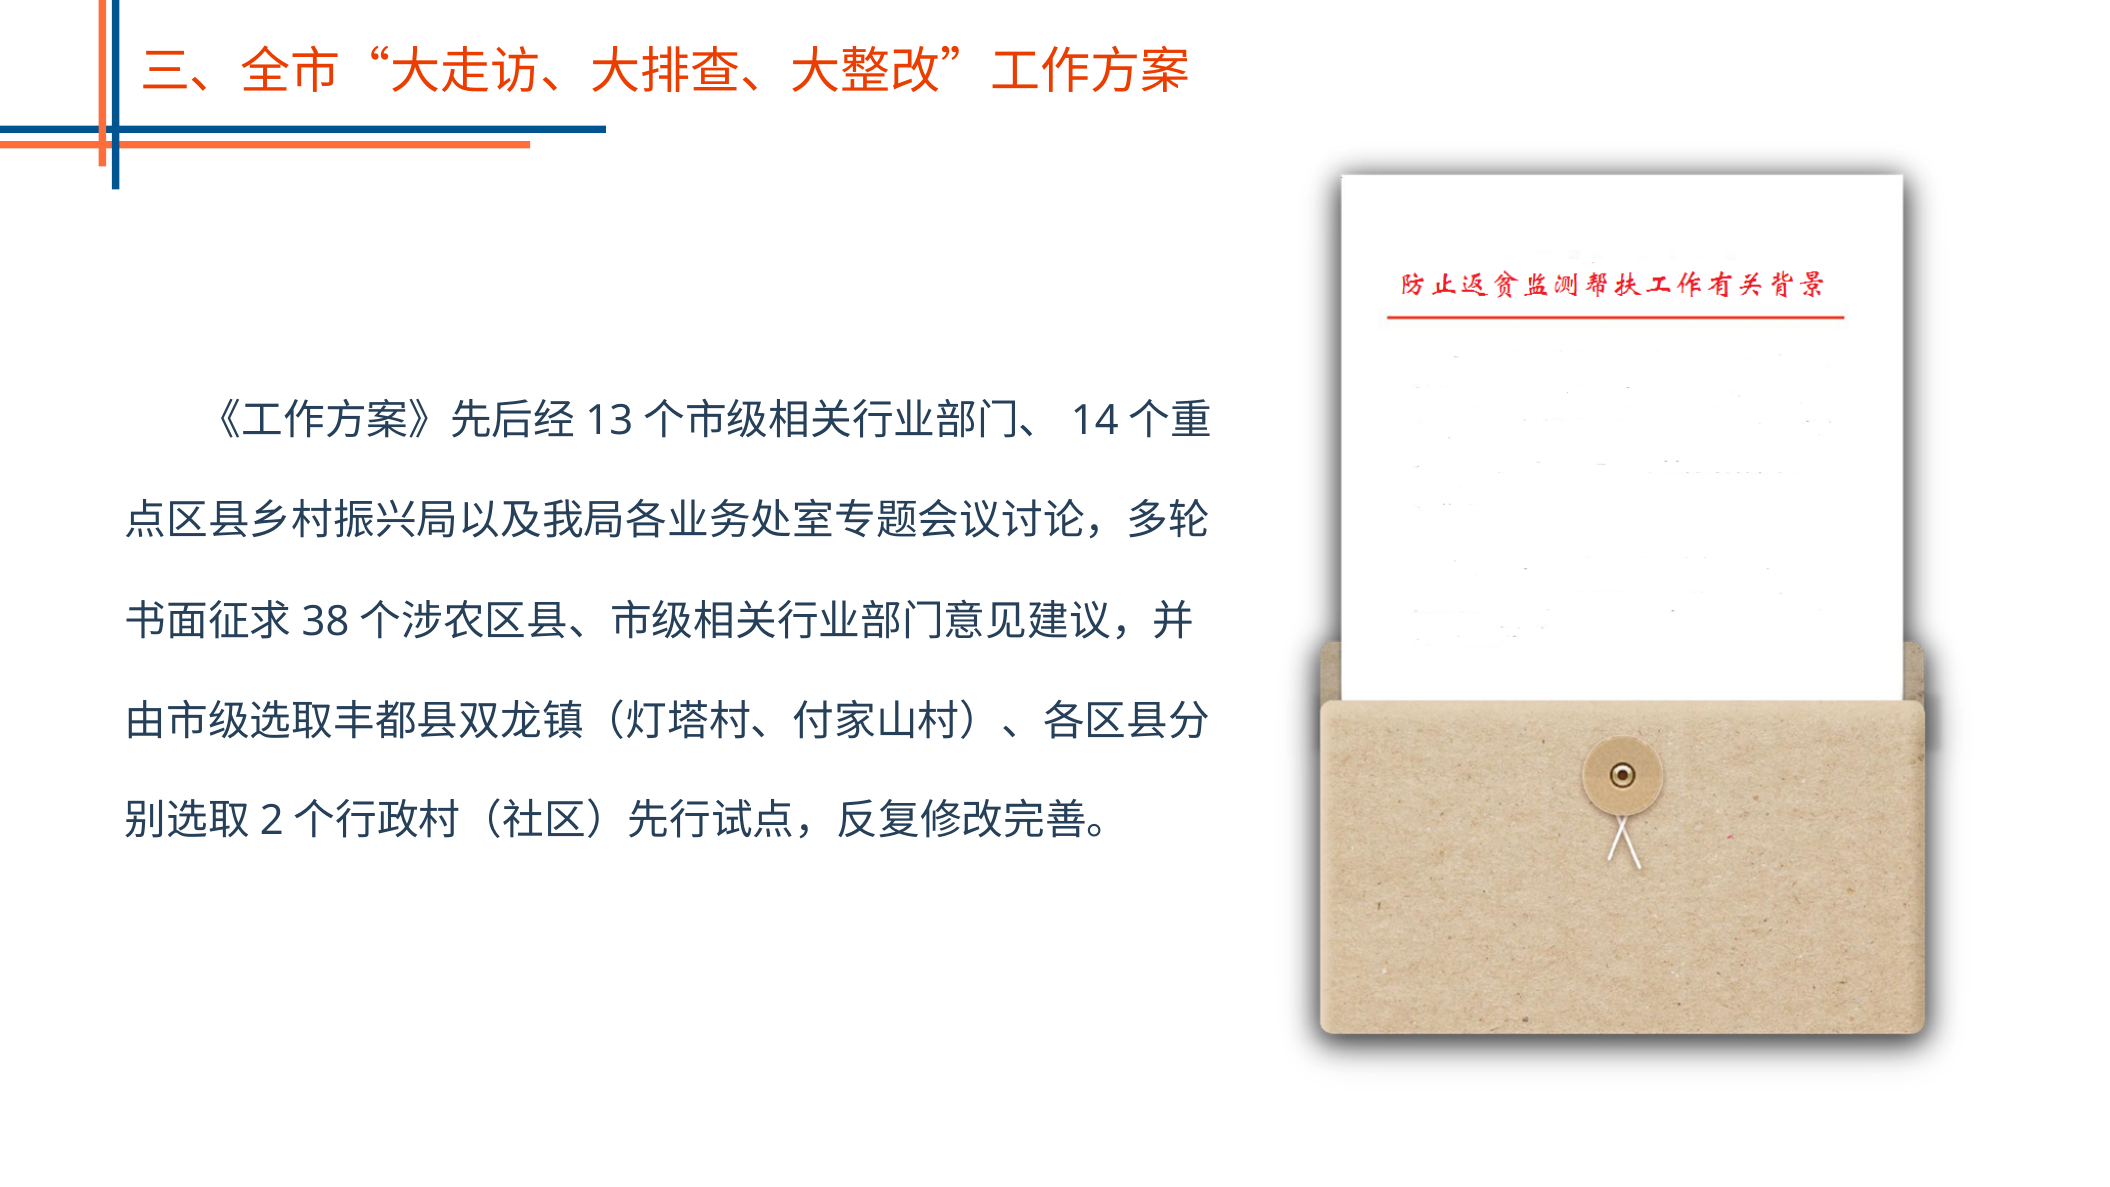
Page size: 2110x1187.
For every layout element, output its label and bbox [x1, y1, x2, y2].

text_box [0, 0, 1268, 190]
picture [1178, 83, 2055, 1164]
